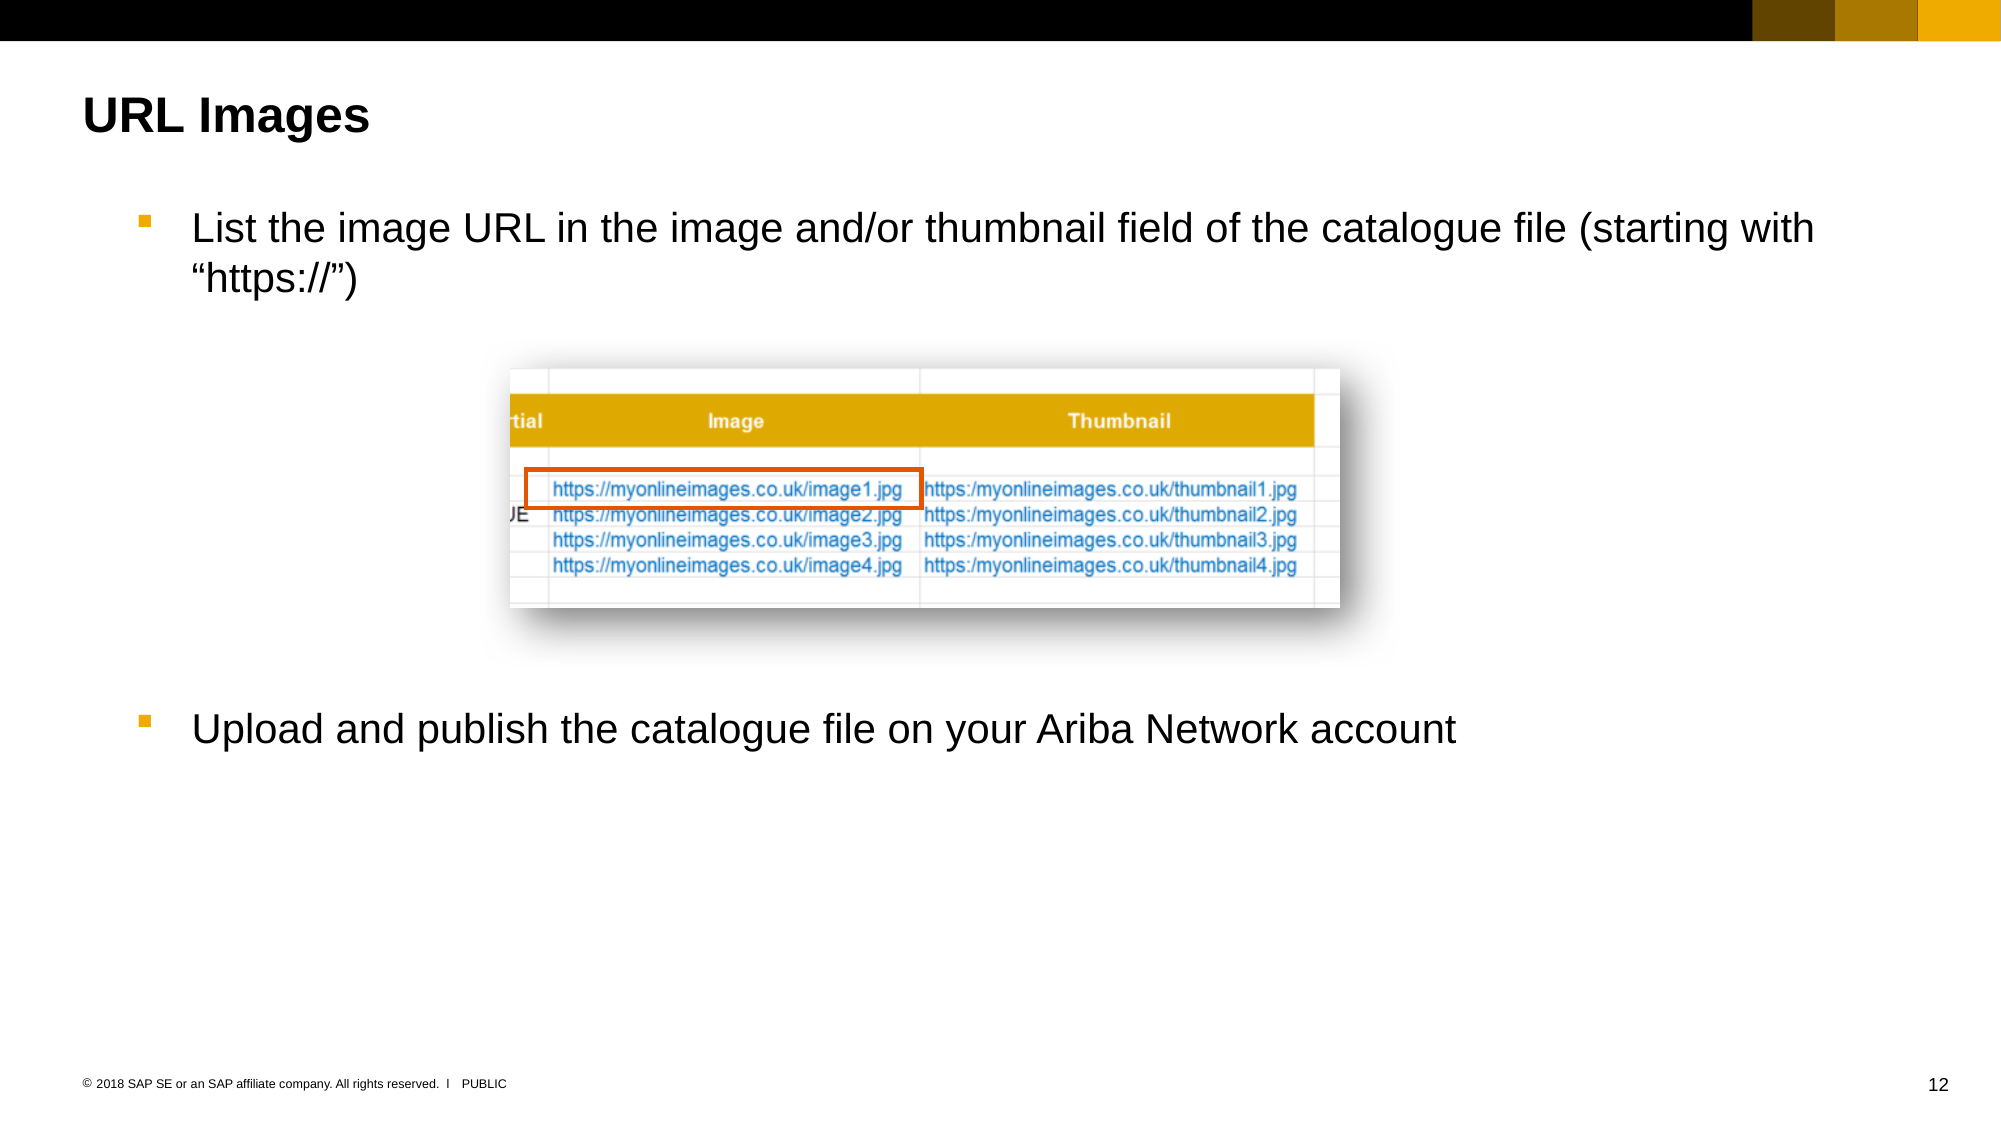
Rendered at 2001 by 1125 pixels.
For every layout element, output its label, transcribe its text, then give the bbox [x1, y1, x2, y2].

picture [510, 368, 1340, 608]
title URL Images [82, 82, 1918, 144]
text_box List the image URL in the image and/or thumbnail field of the catalogue file (starting with “https://”) Upload and publish the catalogue file on your Ariba Network account [135, 201, 1874, 1014]
